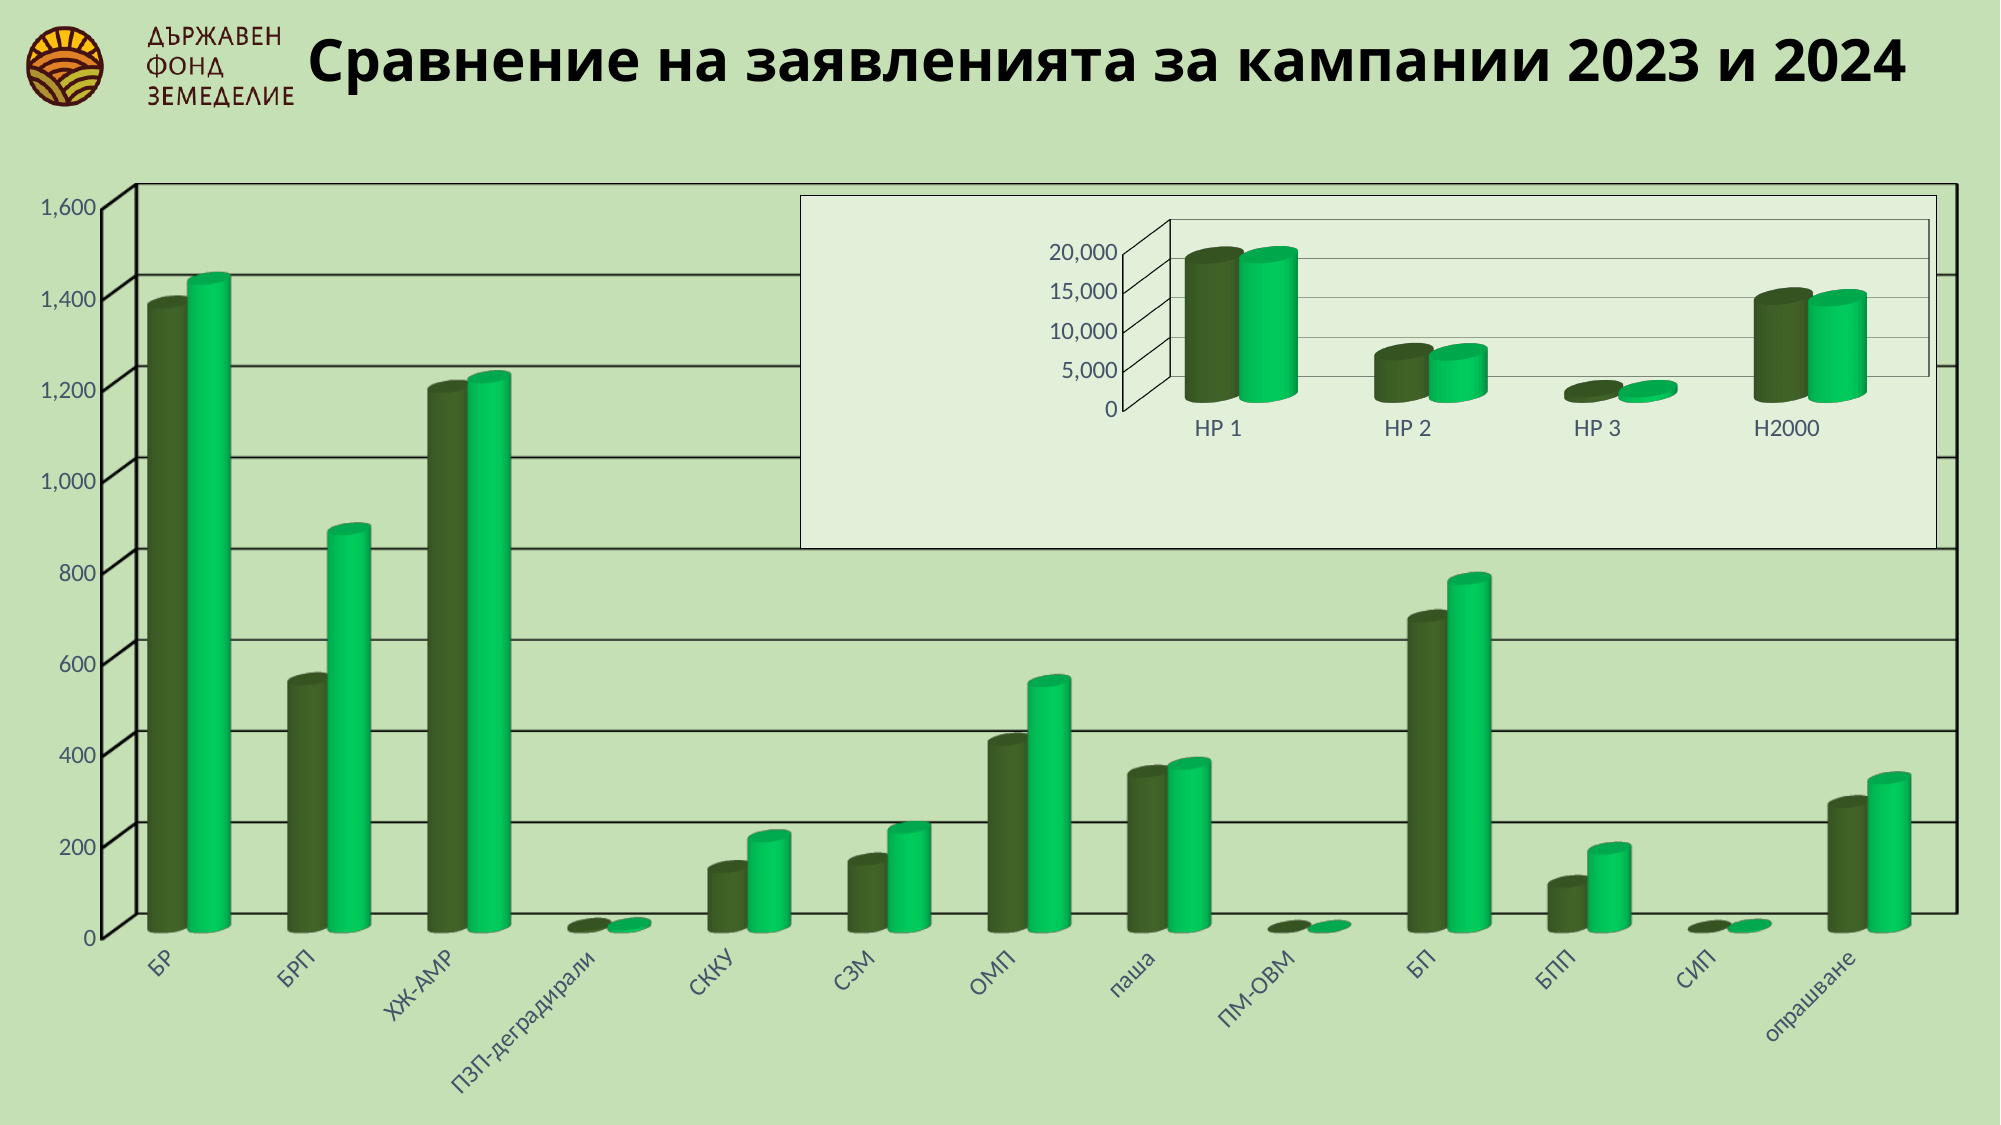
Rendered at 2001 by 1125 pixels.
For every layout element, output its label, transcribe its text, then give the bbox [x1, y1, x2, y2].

title Сравнение на заявленията за кампании 2023 и 2024 [319, 0, 1973, 130]
chart [0, 157, 2000, 1125]
picture [0, 0, 319, 133]
